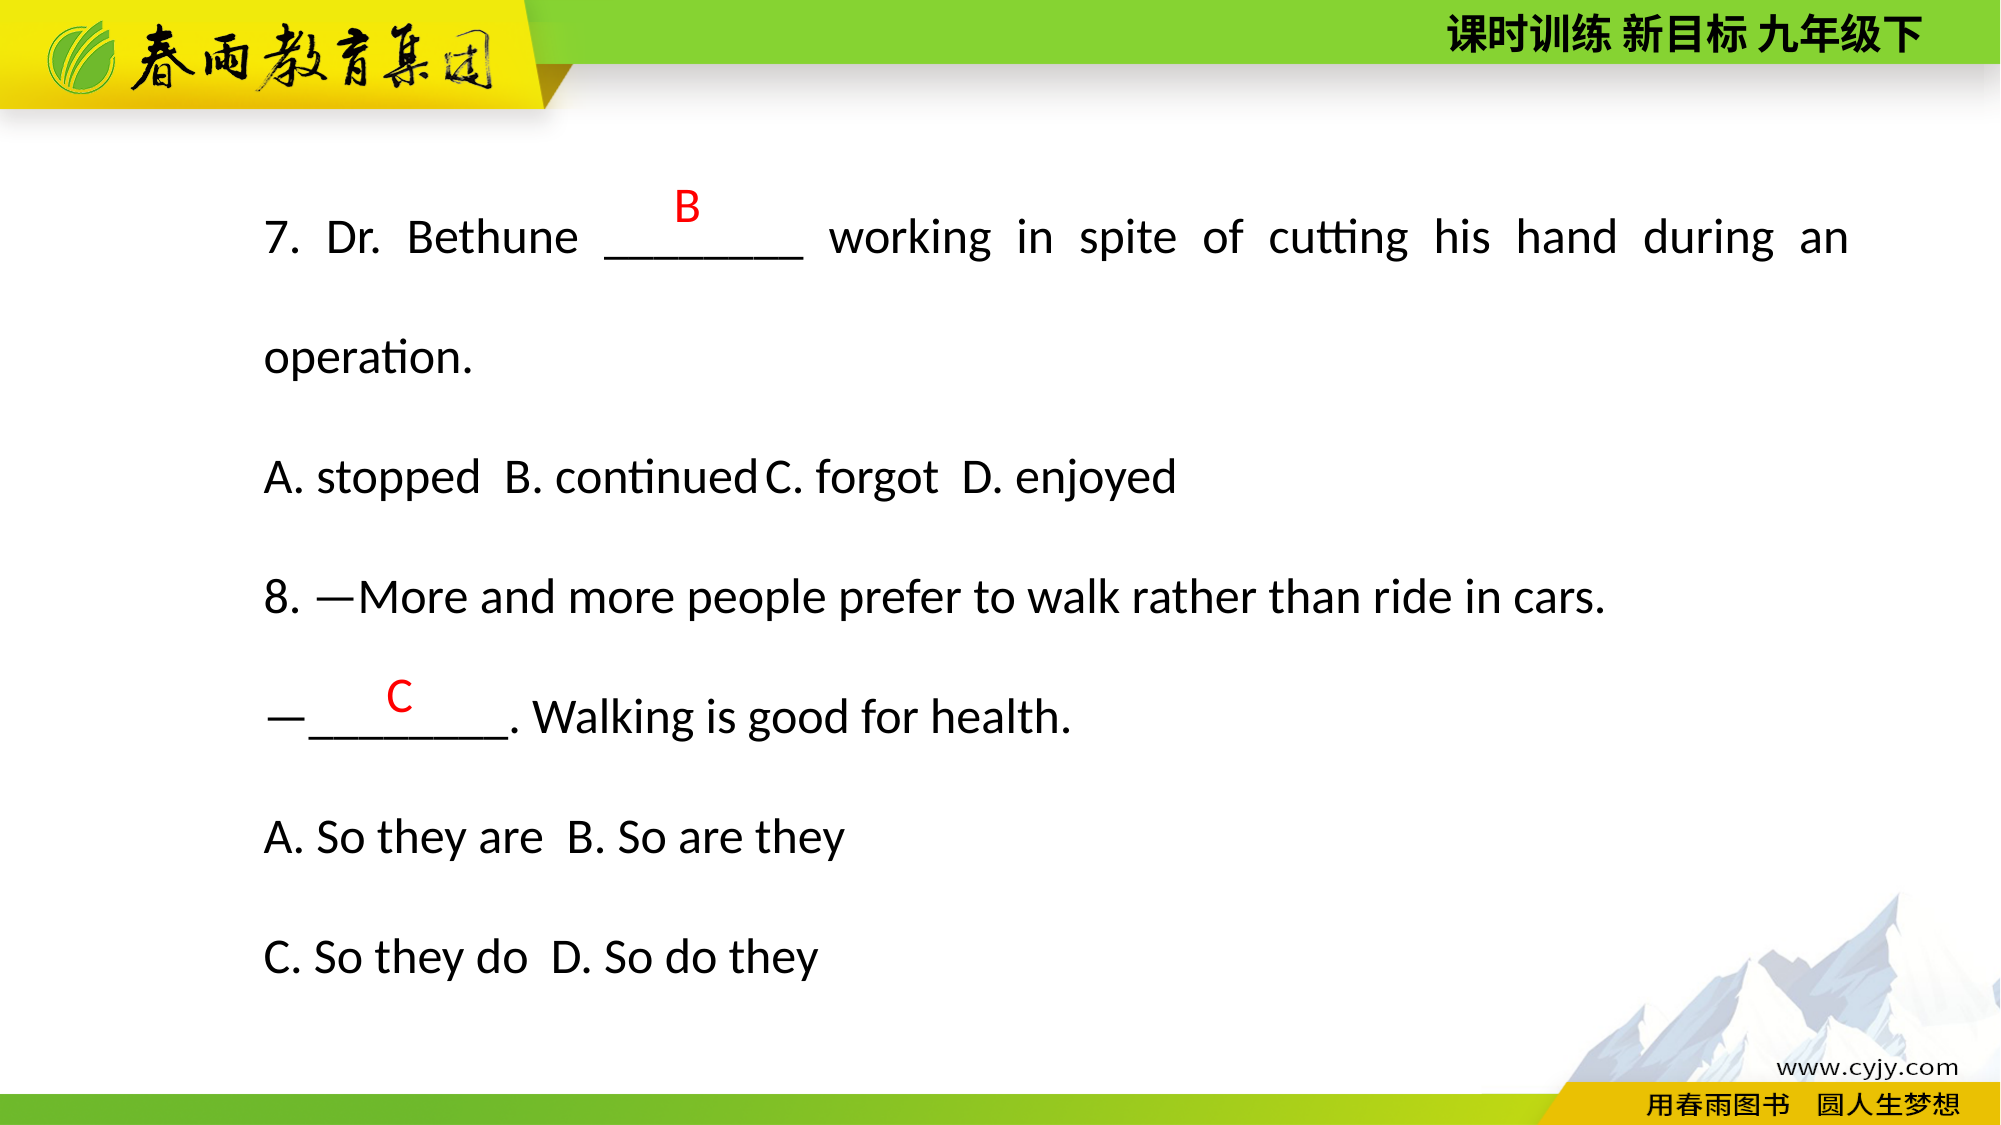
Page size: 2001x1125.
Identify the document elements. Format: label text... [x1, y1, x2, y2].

text_box 7. Dr. Bethune ________ working in spite of cutting his hand during an operation. A. stopped B. continued C. forgot D. enjoyed 8. —More and more people prefer to walk rather than ride in cars. —________. Walking is good for health. A. So they are B. So are they C. So they do D. So do they [248, 136, 1866, 992]
picture [0, 0, 2001, 1125]
text_box C [371, 655, 429, 730]
text_box B [659, 164, 717, 240]
